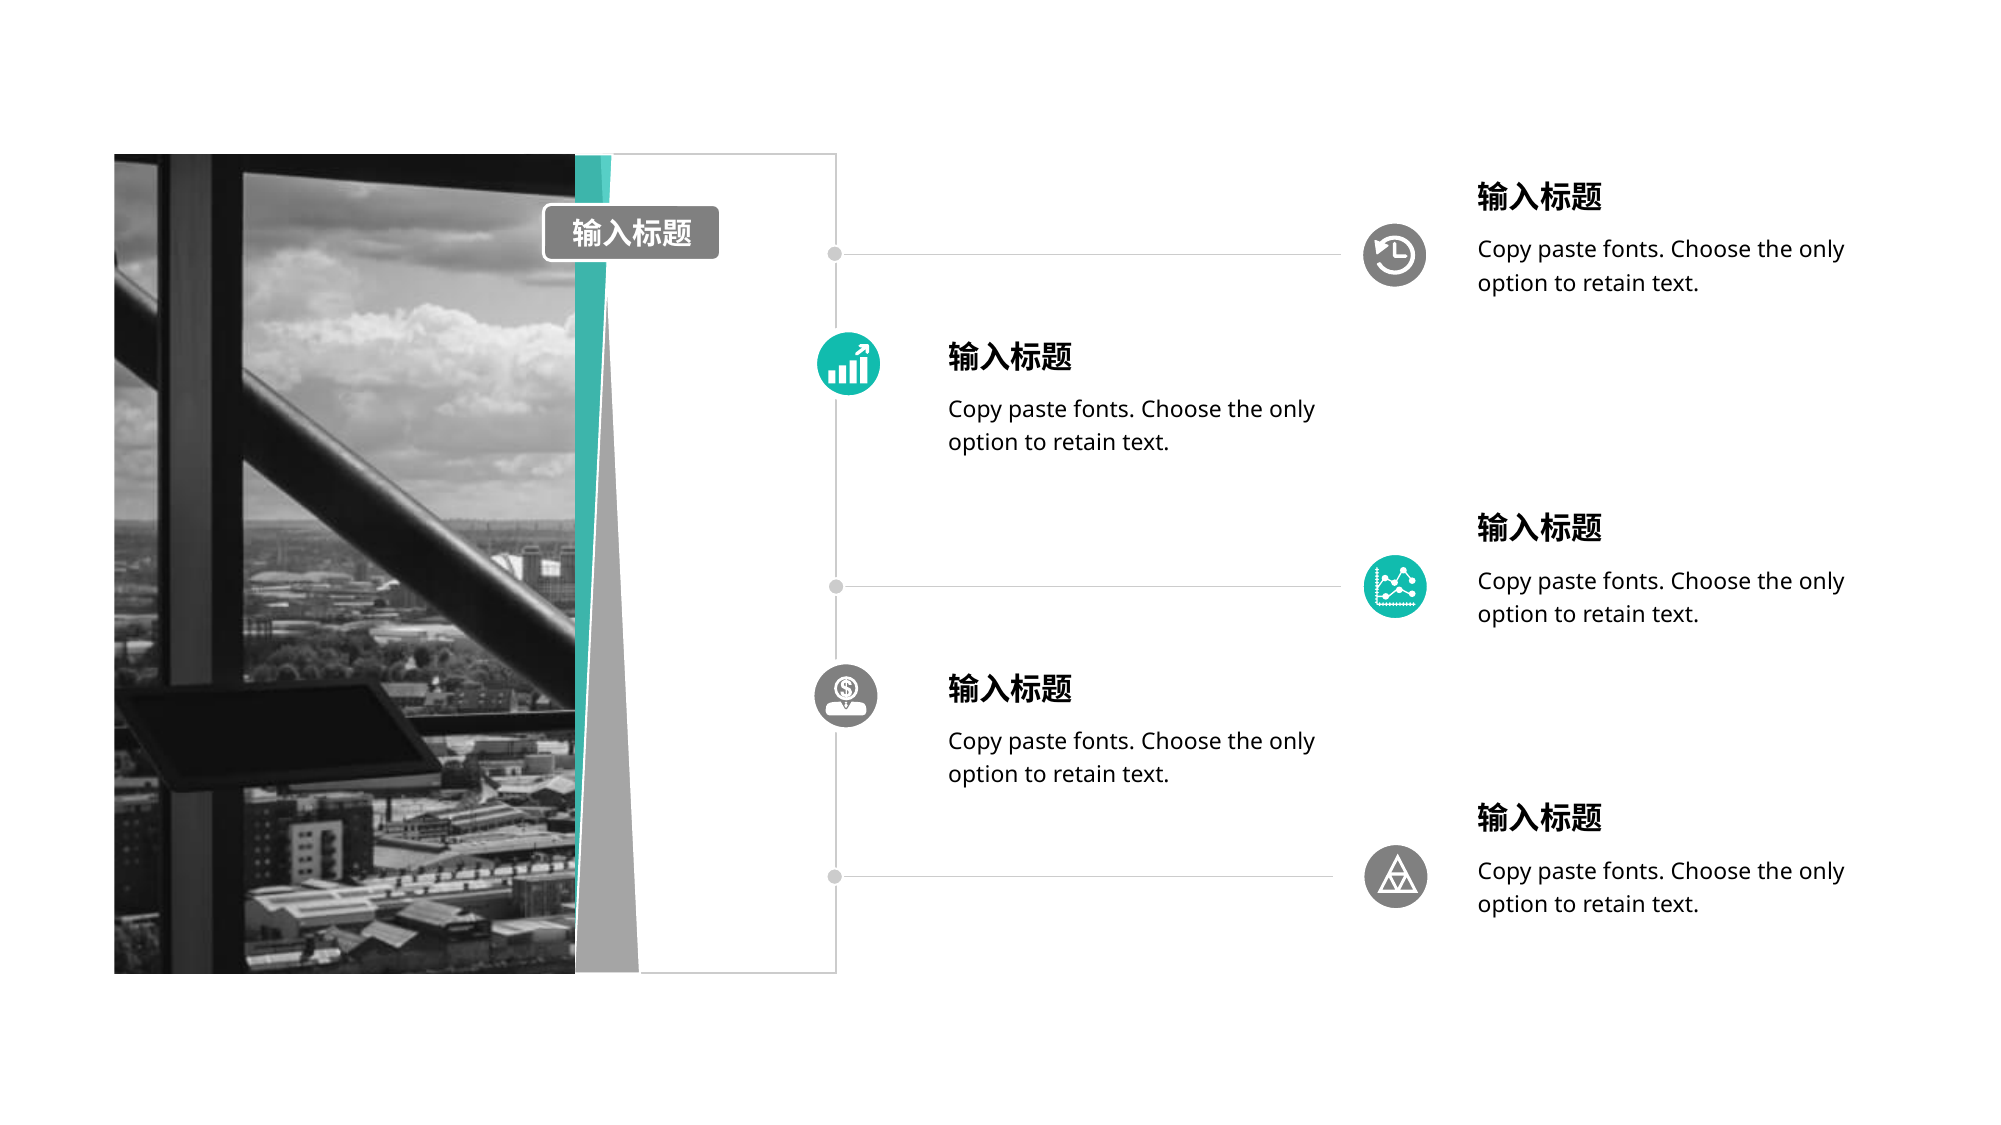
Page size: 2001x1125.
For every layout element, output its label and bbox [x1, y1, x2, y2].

text_box [114, 154, 1886, 974]
